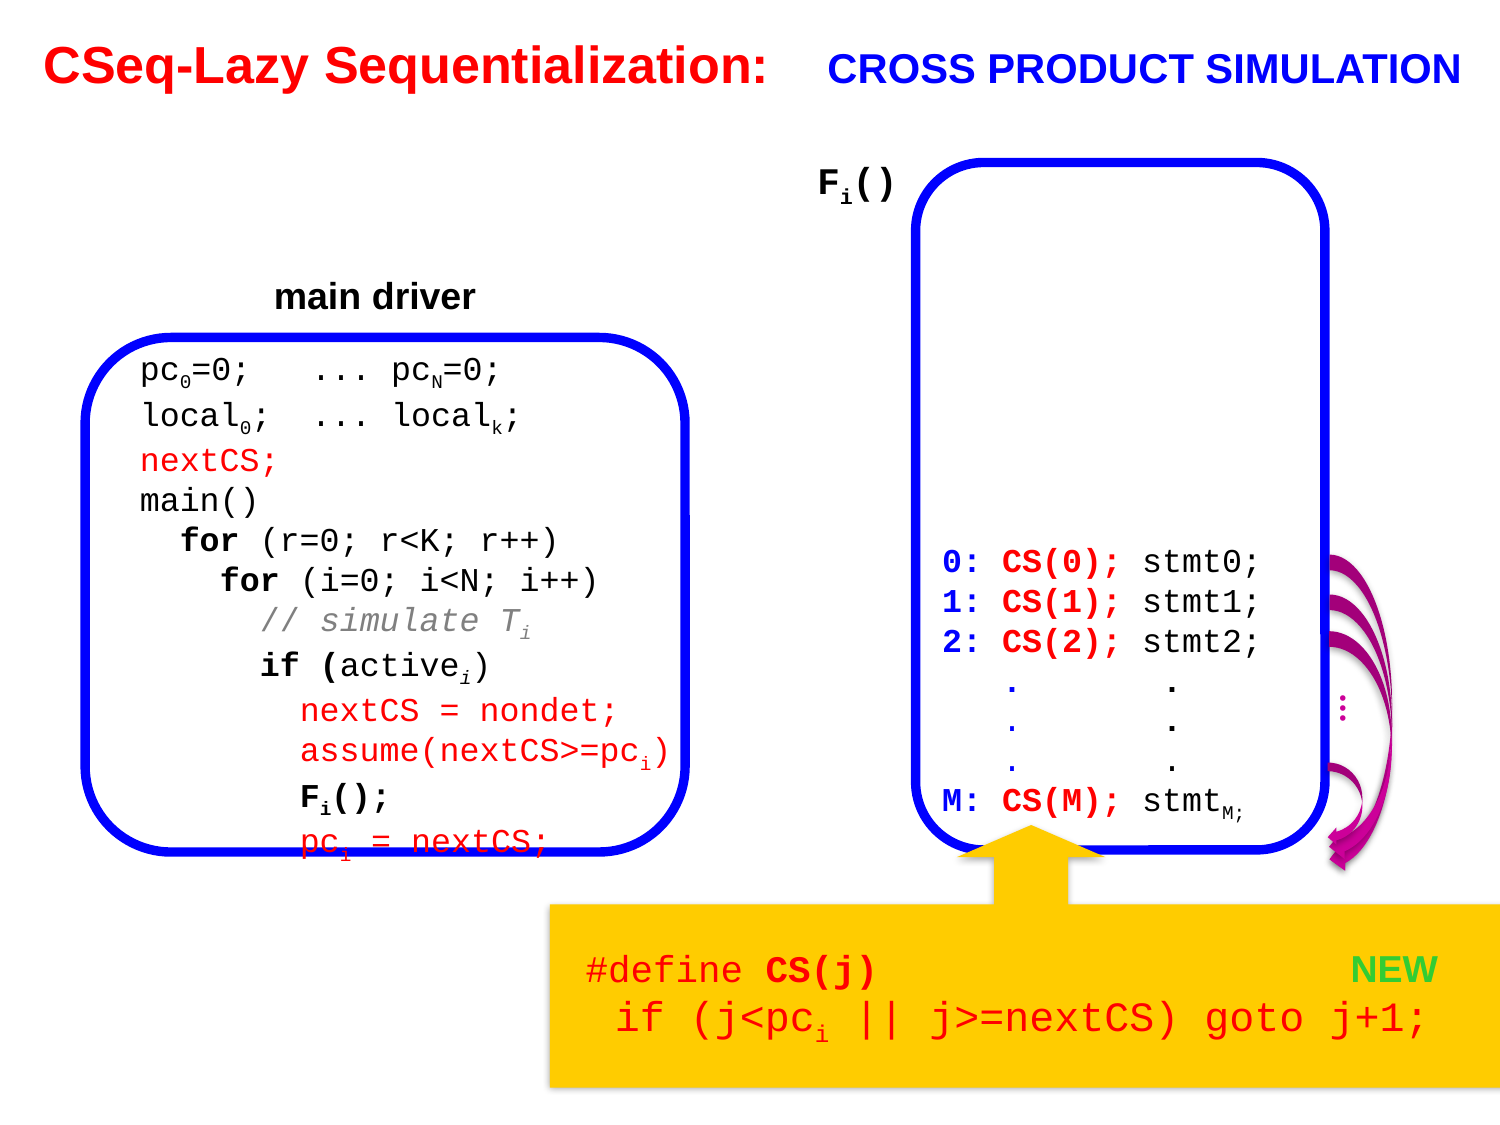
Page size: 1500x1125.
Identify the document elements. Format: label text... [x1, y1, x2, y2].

text_box switch(pck) { case 0: goto 0; case 1: goto 1; case 2: goto 2; ... case M: goto M; } 0: CS(0); stmt0; 1: CS(1); stmt1; 2: CS(2); stmt2; . . . E XE . . . M: CS(M); stmtM; [927, 206, 1300, 832]
text_box [1330, 742, 1393, 860]
text_box pc0=0; ... pcN=0; local0; ... localk; nextCS; main() for (r=0; r<K; r++) for (i=0; i<N; i++) // simulate Ti if (activei) nextCS = nondet; assume(nextCS>=pci) Fi(); pci = nextCS; [125, 299, 825, 873]
text_box Fi() [762, 149, 913, 216]
text_box [83, 348, 125, 842]
text_box [1328, 593, 1387, 666]
text_box #define CS(j) NEW if (j<pci || j>=nextCS) goto j+1; [549, 824, 1500, 1089]
text_box CSeq-Lazy Sequentialization: CROSS PRODUCT SIMULATION [0, 0, 1500, 125]
text_box ... [1305, 666, 1406, 742]
text_box [913, 160, 1328, 853]
list [24, 160, 1476, 1099]
text_box [1328, 553, 1391, 666]
text_box [1326, 761, 1364, 846]
text_box main driver [112, 264, 638, 324]
text_box [1328, 630, 1377, 666]
text_box [1328, 858, 1346, 872]
